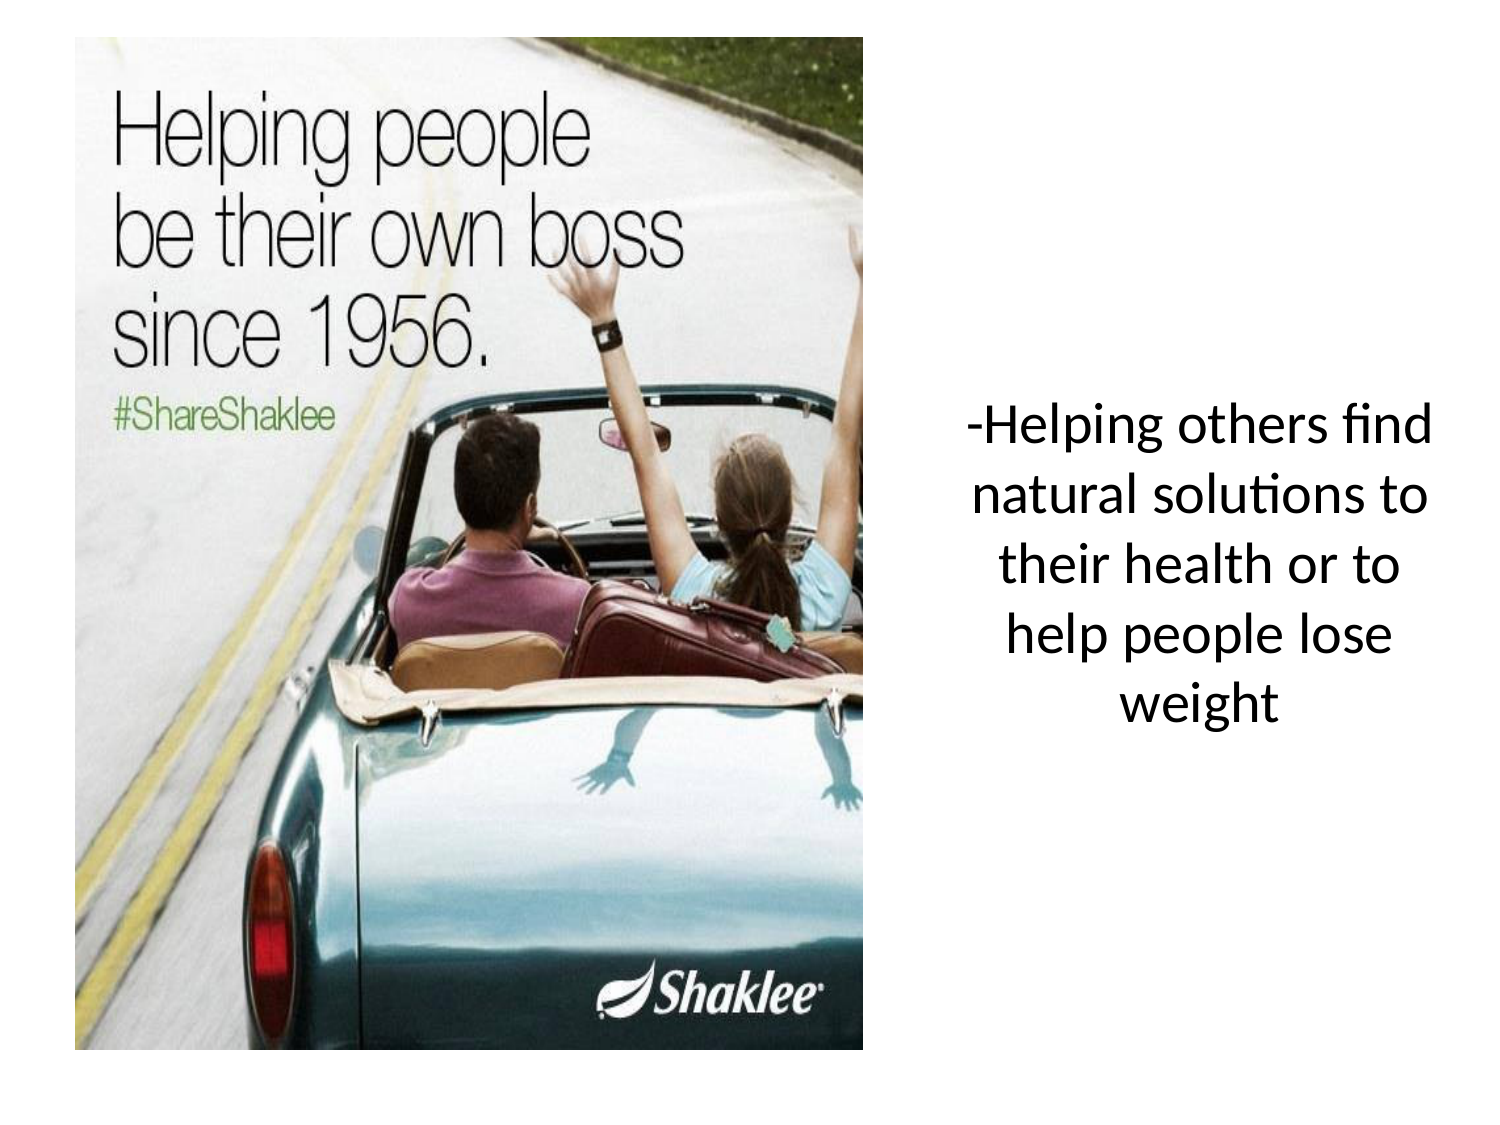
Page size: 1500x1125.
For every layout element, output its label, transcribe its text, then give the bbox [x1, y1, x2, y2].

title -Helping others find natural solutions to their health or to help people lose weight [937, 45, 1463, 1075]
picture [74, 37, 863, 1051]
